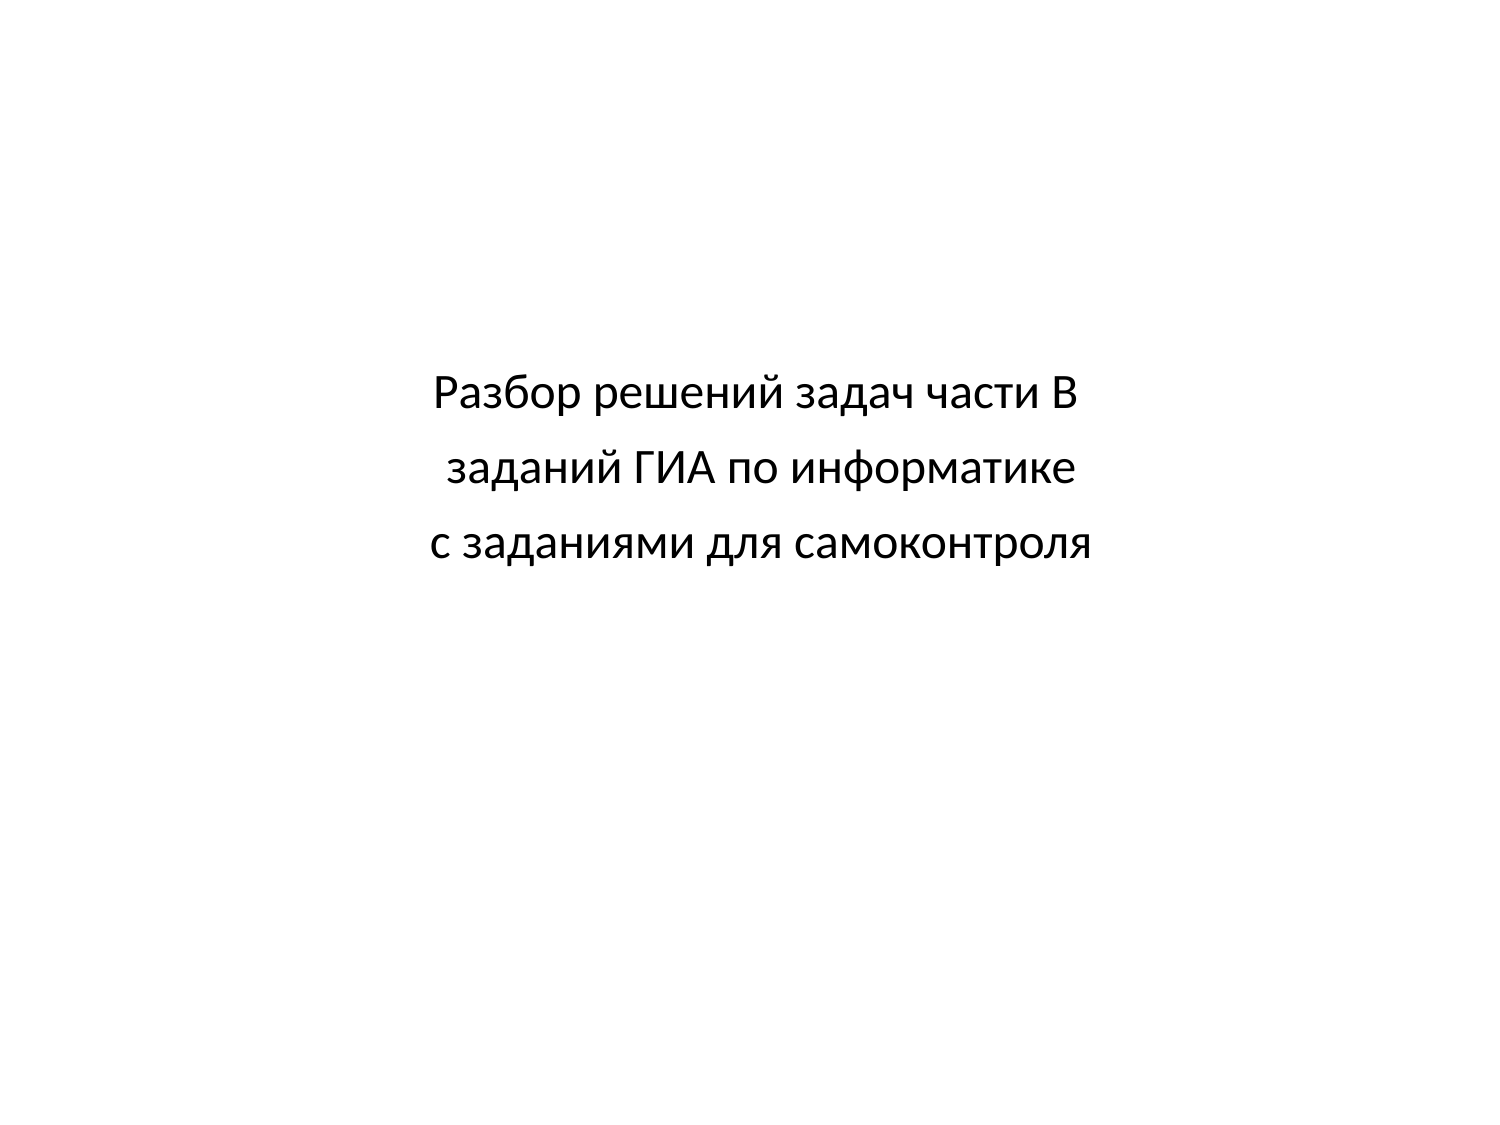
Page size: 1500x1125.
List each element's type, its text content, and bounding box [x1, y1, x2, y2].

title Разбор решений задач части В заданий ГИА по информатике с заданиями для самоконтроля [123, 338, 1399, 580]
